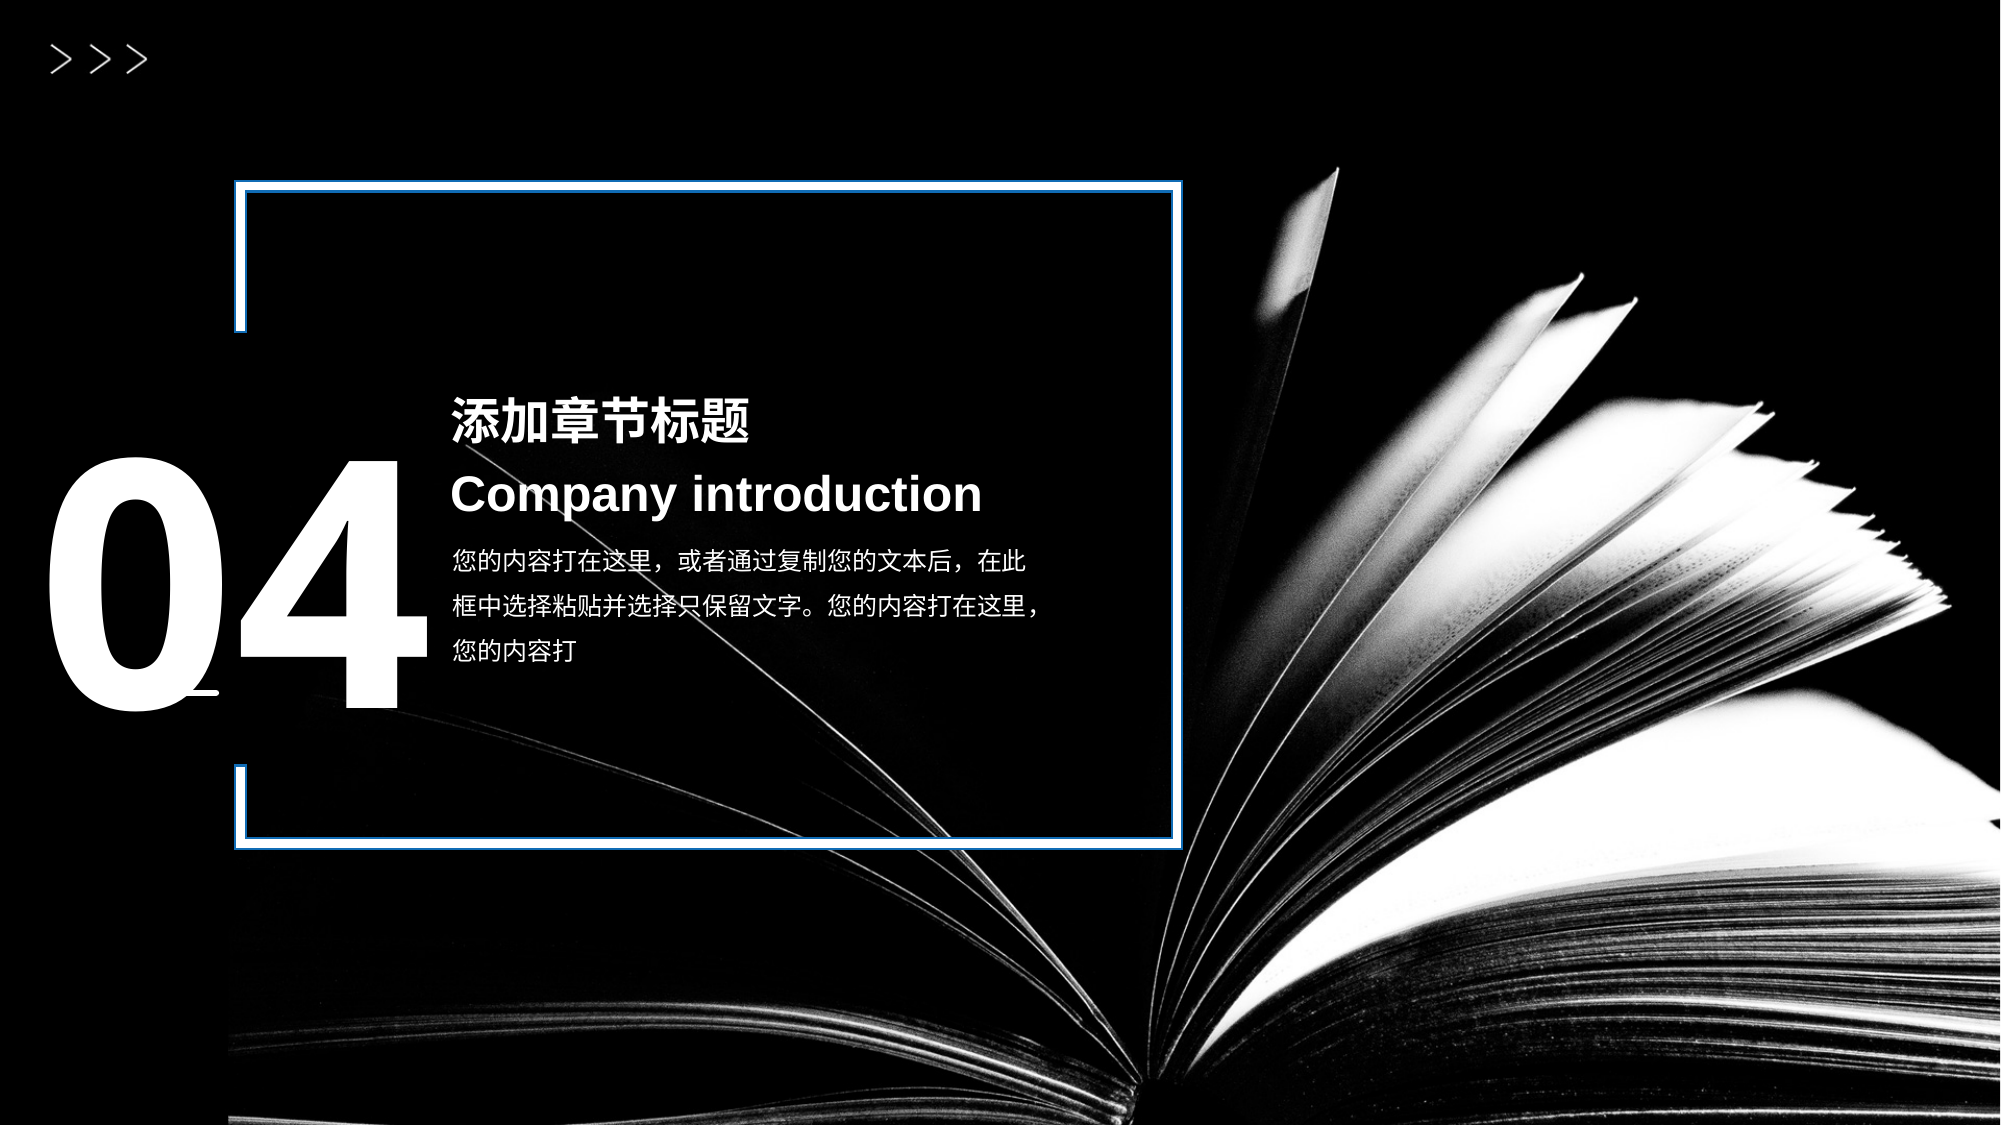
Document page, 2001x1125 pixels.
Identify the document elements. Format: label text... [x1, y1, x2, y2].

text_box [234, 180, 1183, 850]
picture [0, 0, 2001, 1125]
text_box 04 [22, 272, 448, 786]
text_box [432, 370, 1059, 675]
